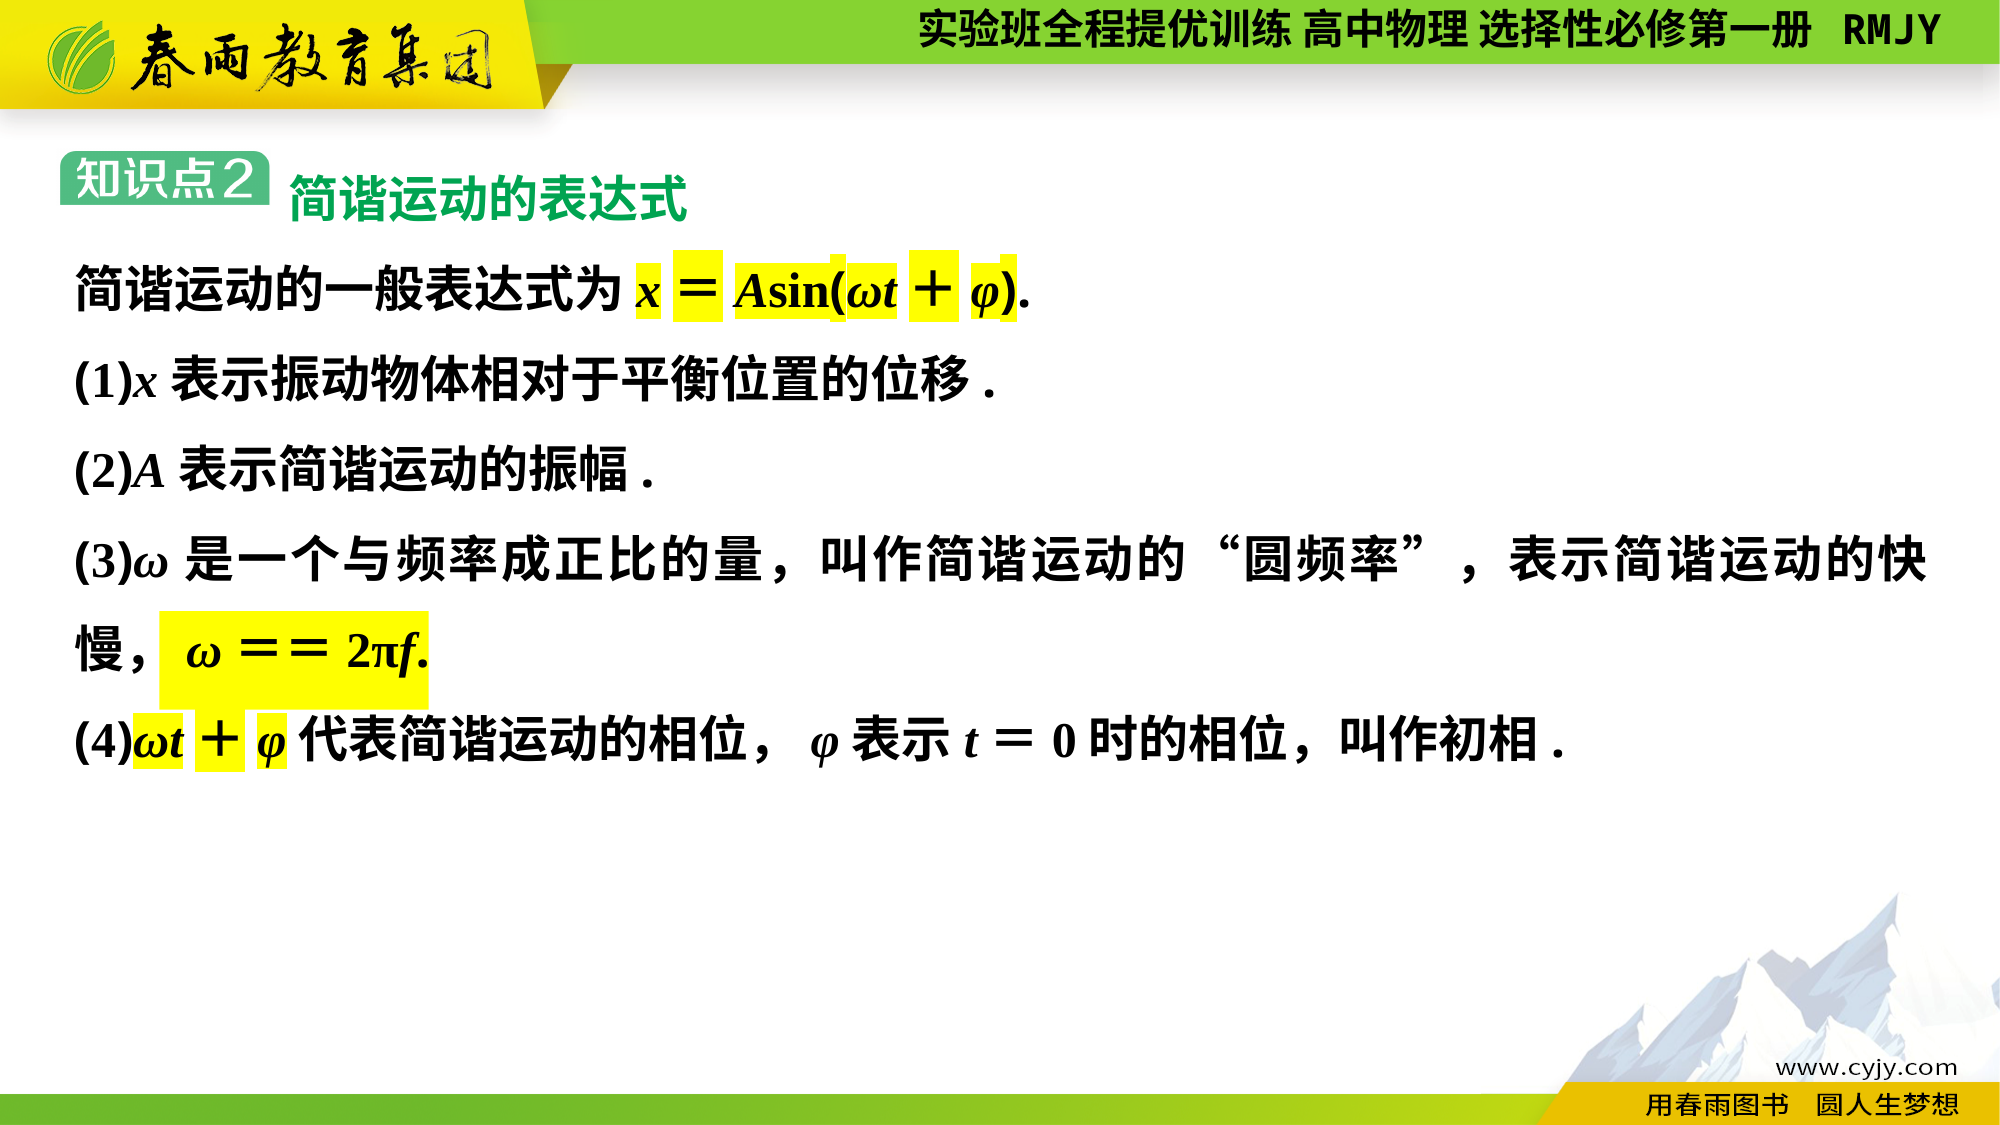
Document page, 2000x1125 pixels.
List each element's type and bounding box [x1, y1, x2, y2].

picture [0, 0, 2000, 1125]
text_box [159, 611, 429, 710]
